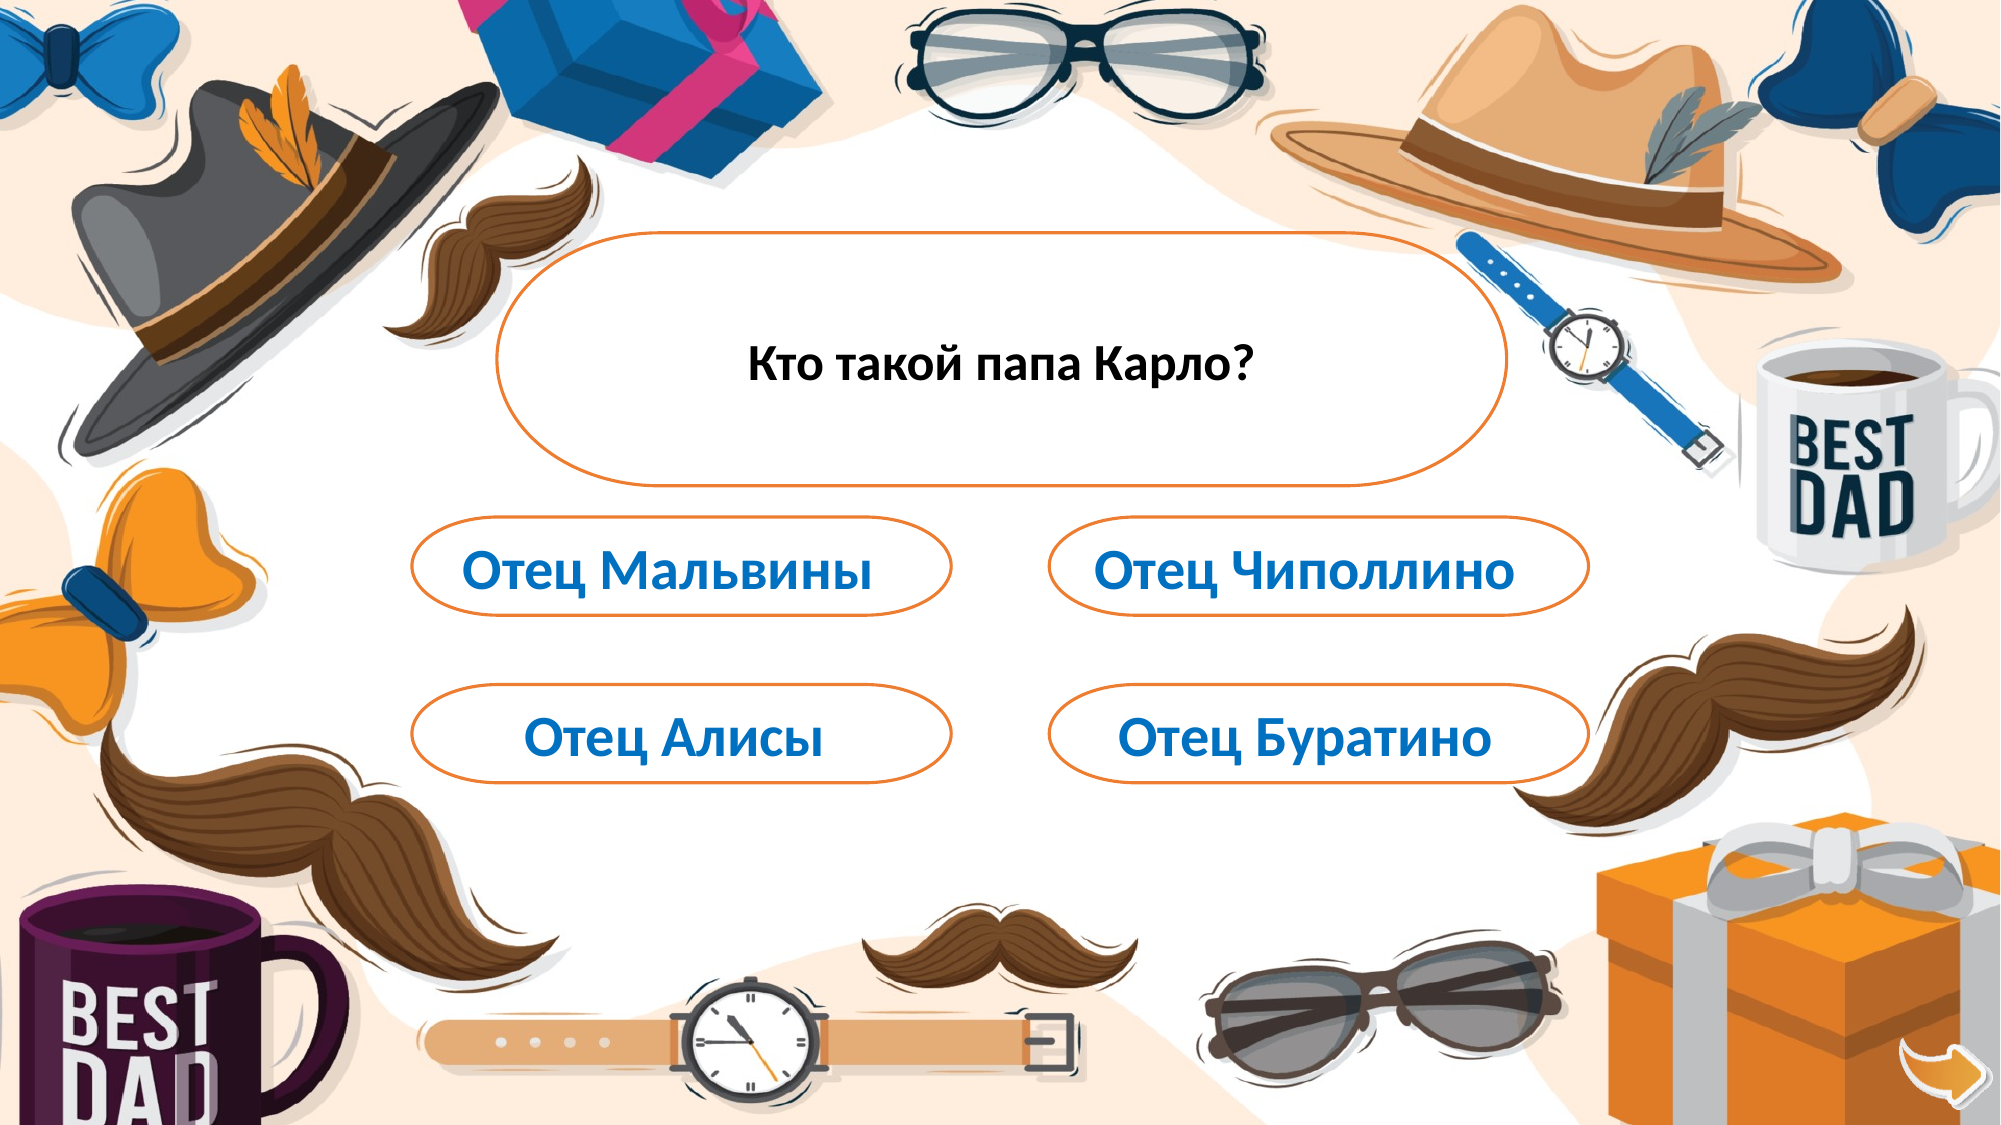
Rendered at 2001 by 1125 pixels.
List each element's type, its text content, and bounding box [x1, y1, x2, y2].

picture [0, 0, 2001, 1125]
text_box Отец Чиполлино [1048, 515, 1590, 617]
text_box Отец Алисы [410, 683, 953, 784]
text_box Отец Буратино [1048, 683, 1590, 784]
text_box Отец Мальвины [410, 515, 953, 617]
text_box Кто такой папа Карло? [495, 231, 1508, 487]
